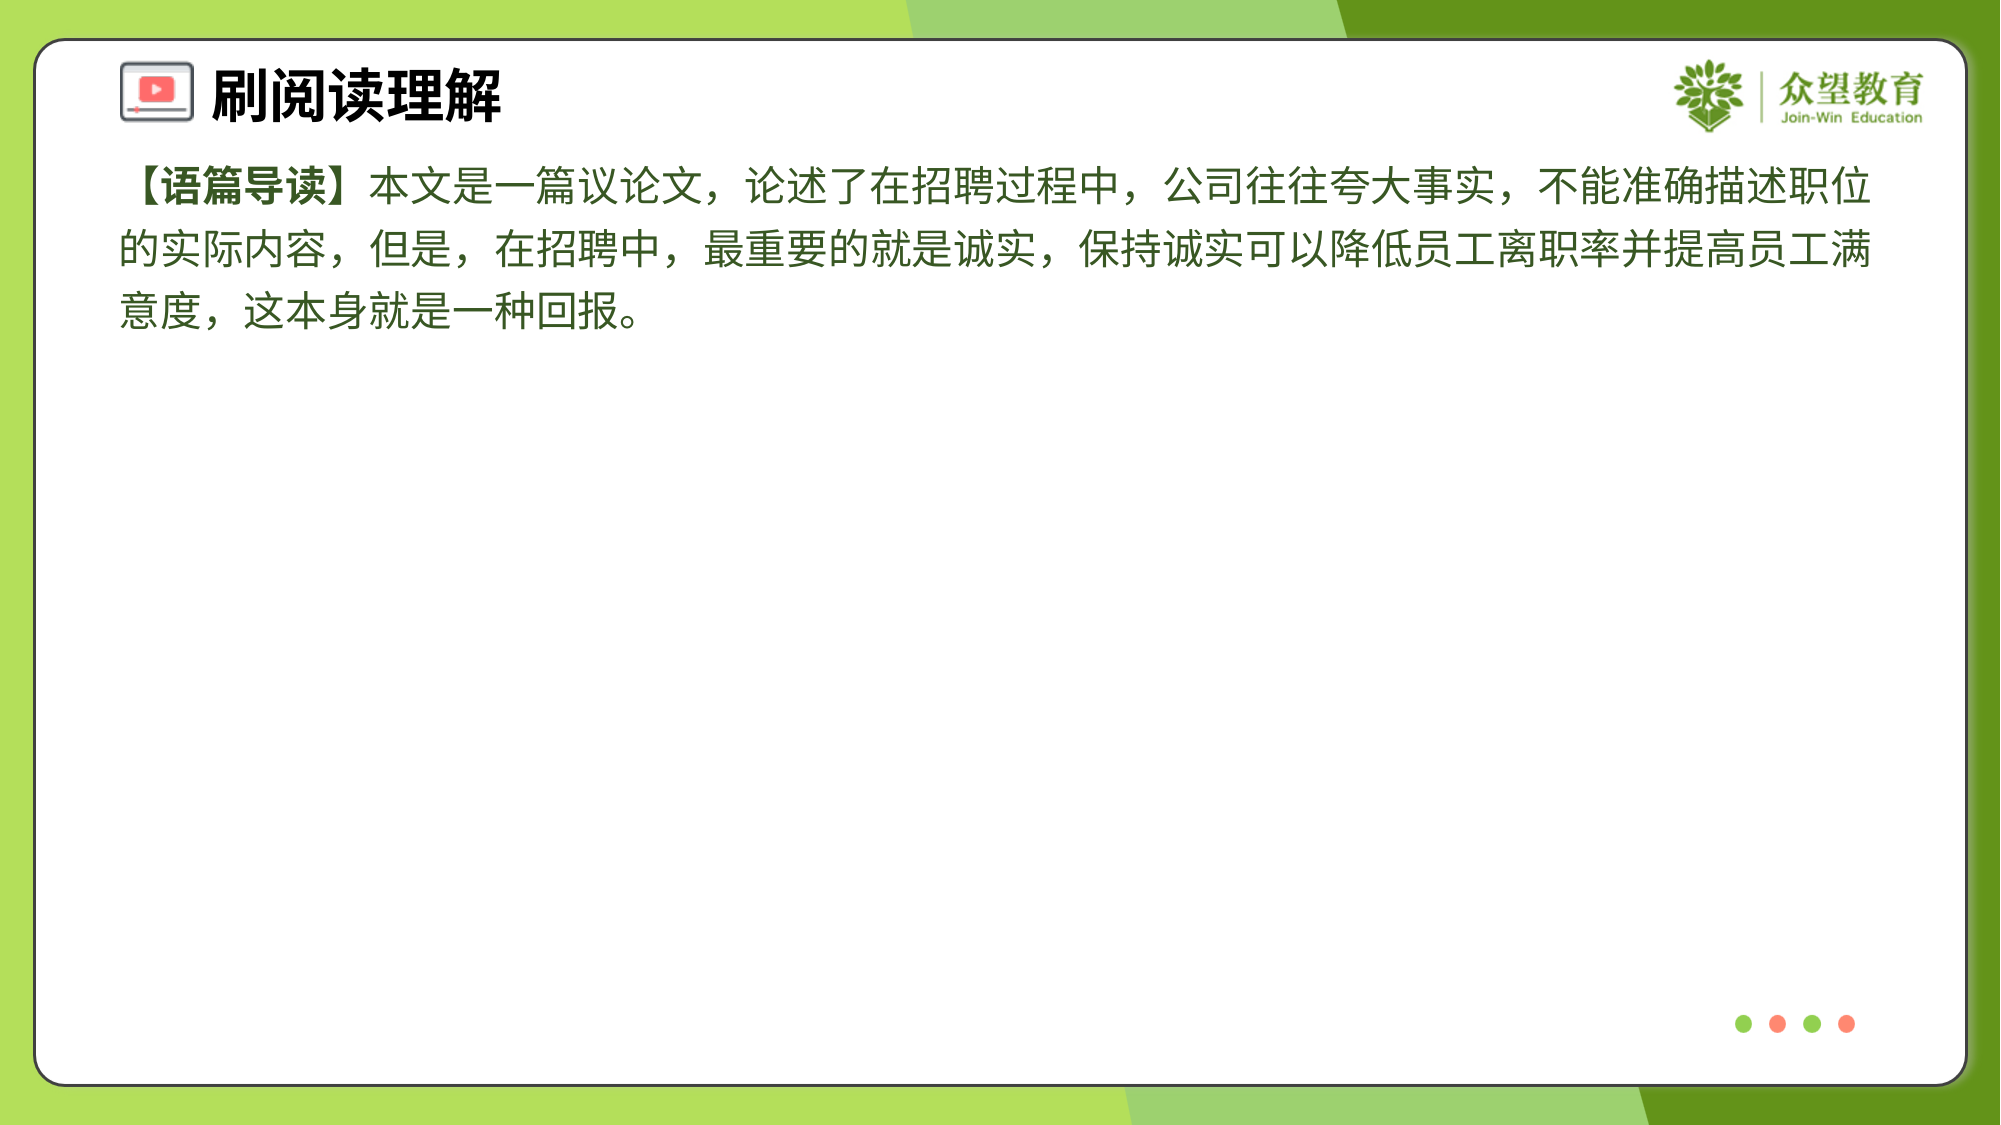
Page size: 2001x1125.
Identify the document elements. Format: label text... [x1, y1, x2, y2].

text_box 【语篇导读】本文是一篇议论文，论述了在招聘过程中，公司往往夸大事实，不能准确描述职位的实际内容，但是，在招聘中，最重要的就是诚实，保持诚实可以降低员工离职率并提高员工满意度，这本身就是一种回报。 [118, 147, 1883, 331]
picture [0, 0, 2000, 1125]
